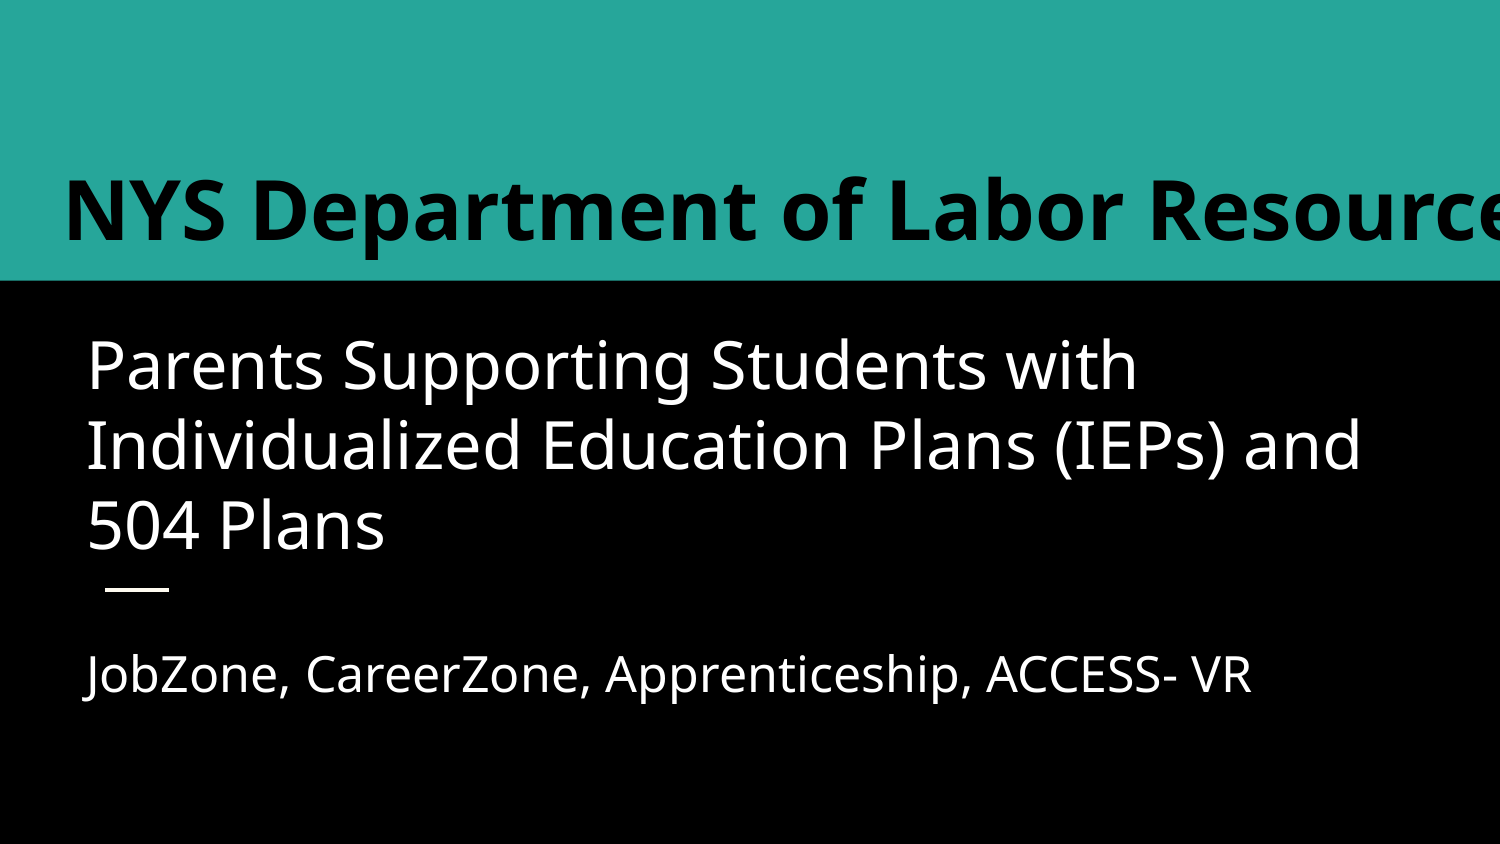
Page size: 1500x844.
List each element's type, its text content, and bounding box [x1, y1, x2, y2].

text_box Parents Supporting Students with Individualized Education Plans (IEPs) and 504 Plans JobZone, CareerZone, Apprenticeship, ACCESS- VR [70, 307, 1478, 455]
title NYS Department of Labor Resources [47, 22, 1500, 273]
